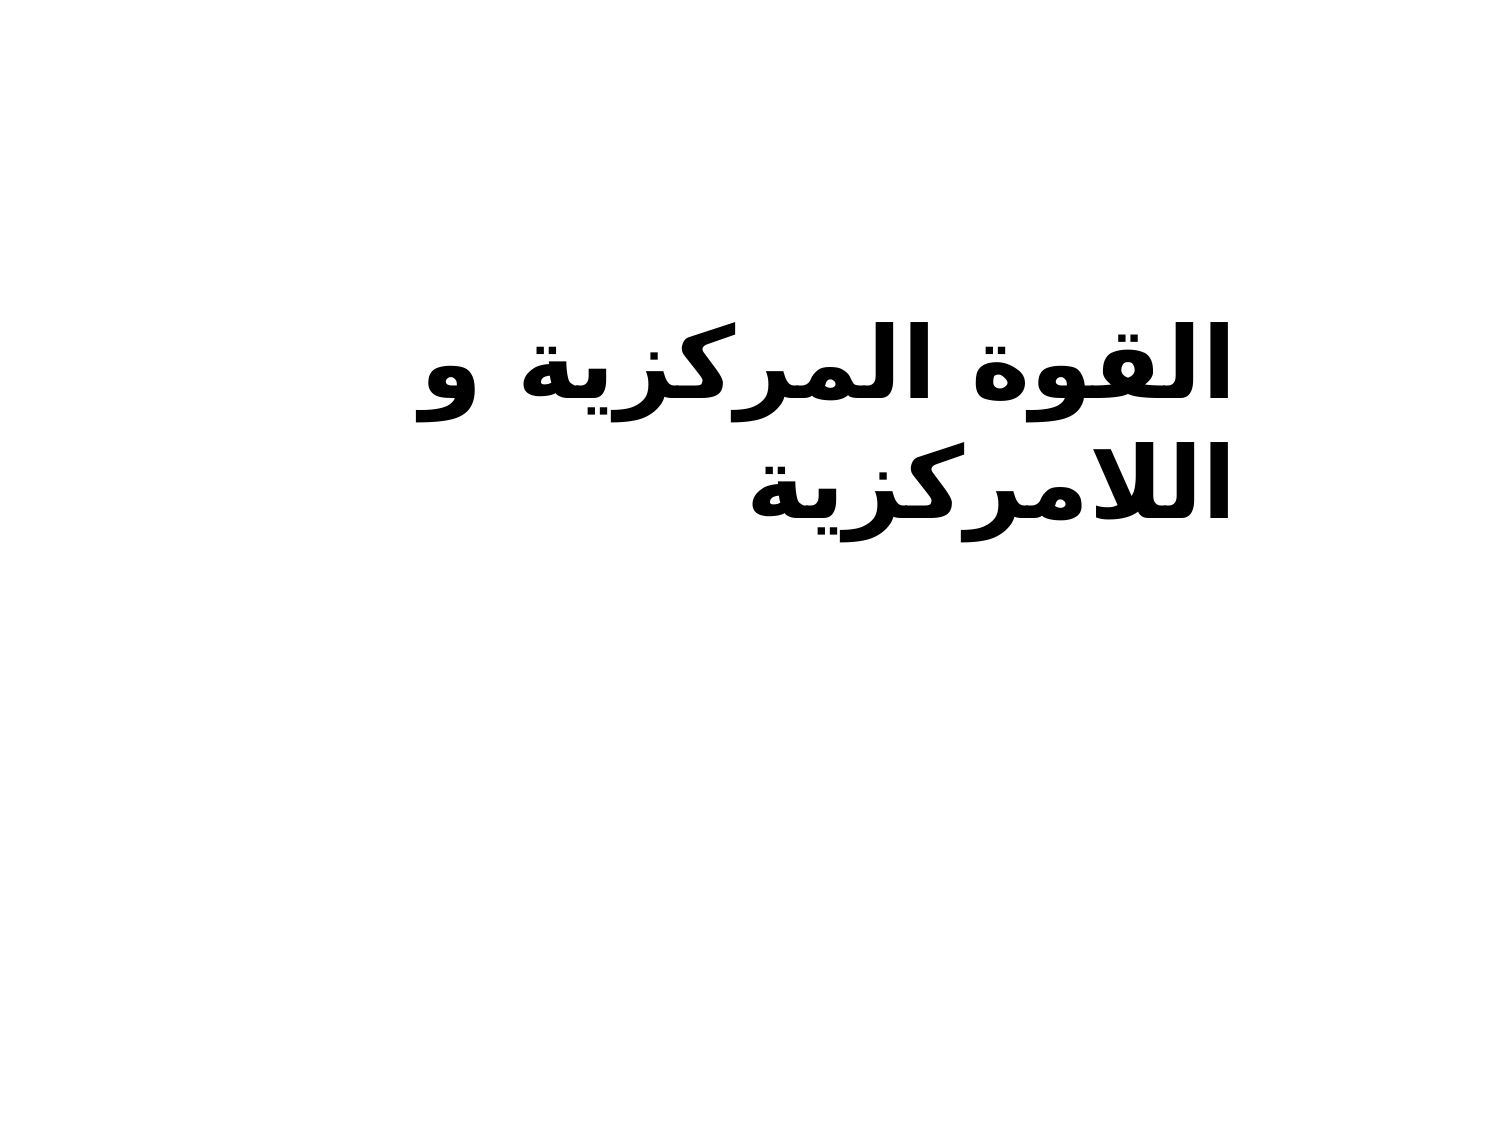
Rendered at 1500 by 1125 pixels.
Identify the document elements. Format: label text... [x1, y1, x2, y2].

text_box القوة المركزية و اللامركزية [206, 290, 1252, 546]
